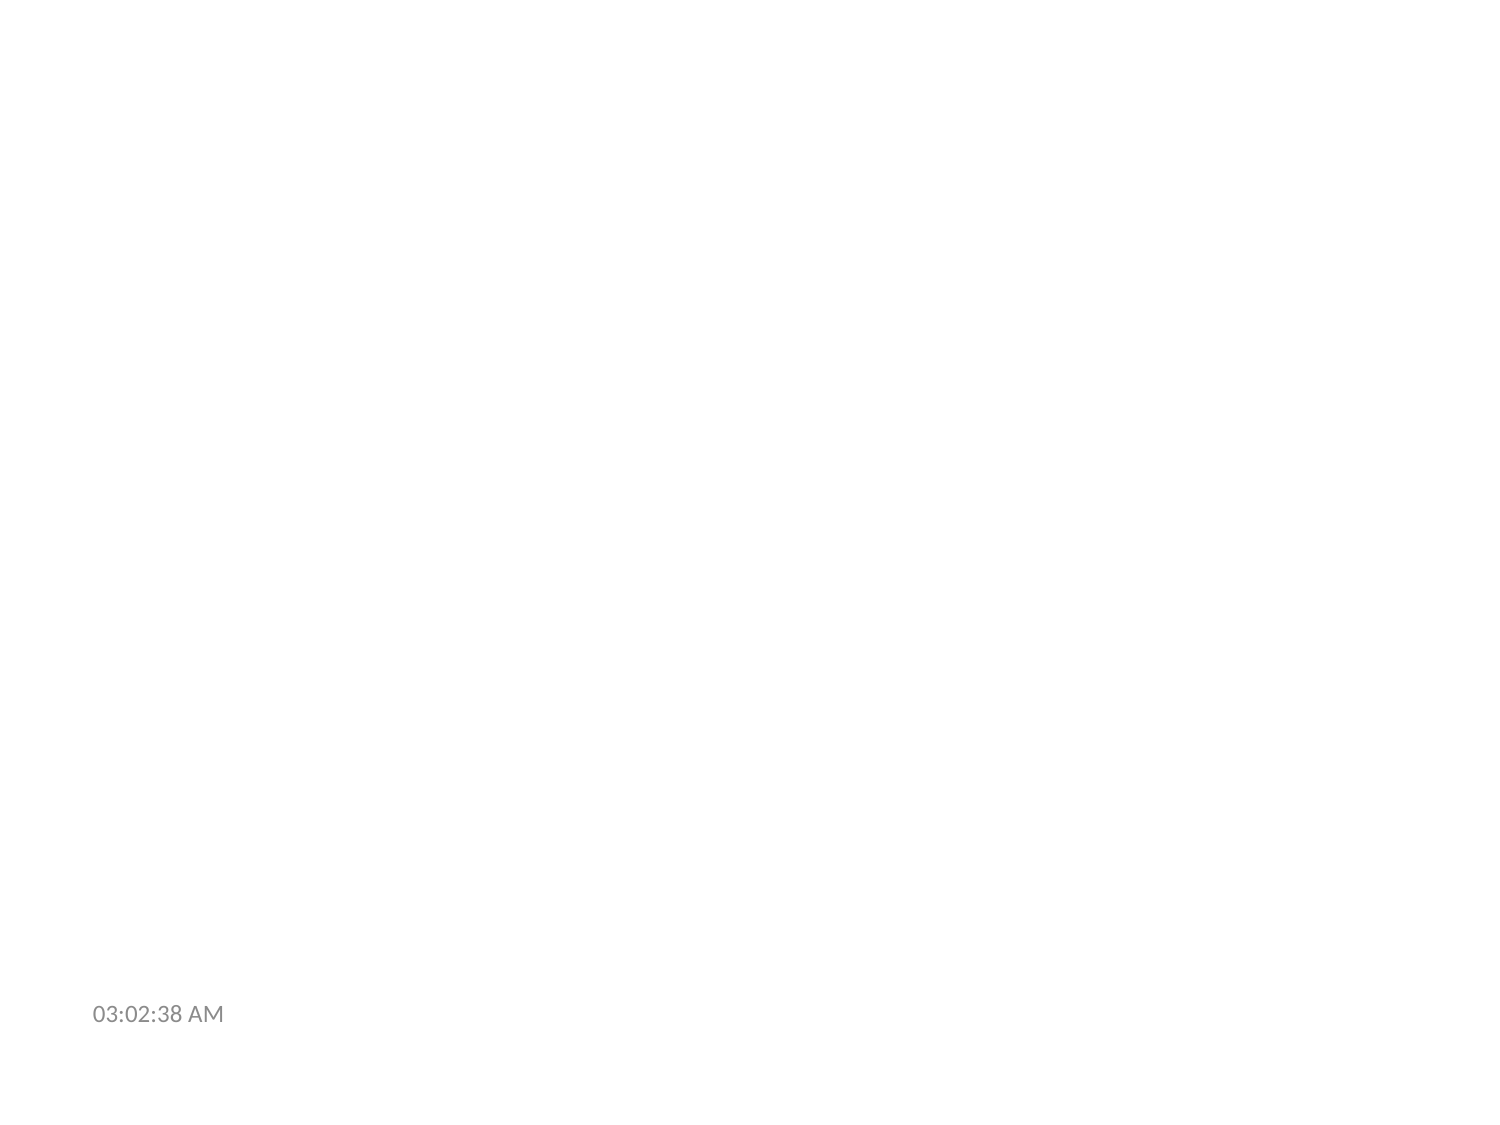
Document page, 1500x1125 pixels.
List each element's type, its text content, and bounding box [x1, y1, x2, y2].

text_box 3:35:09 PM [77, 982, 428, 1043]
